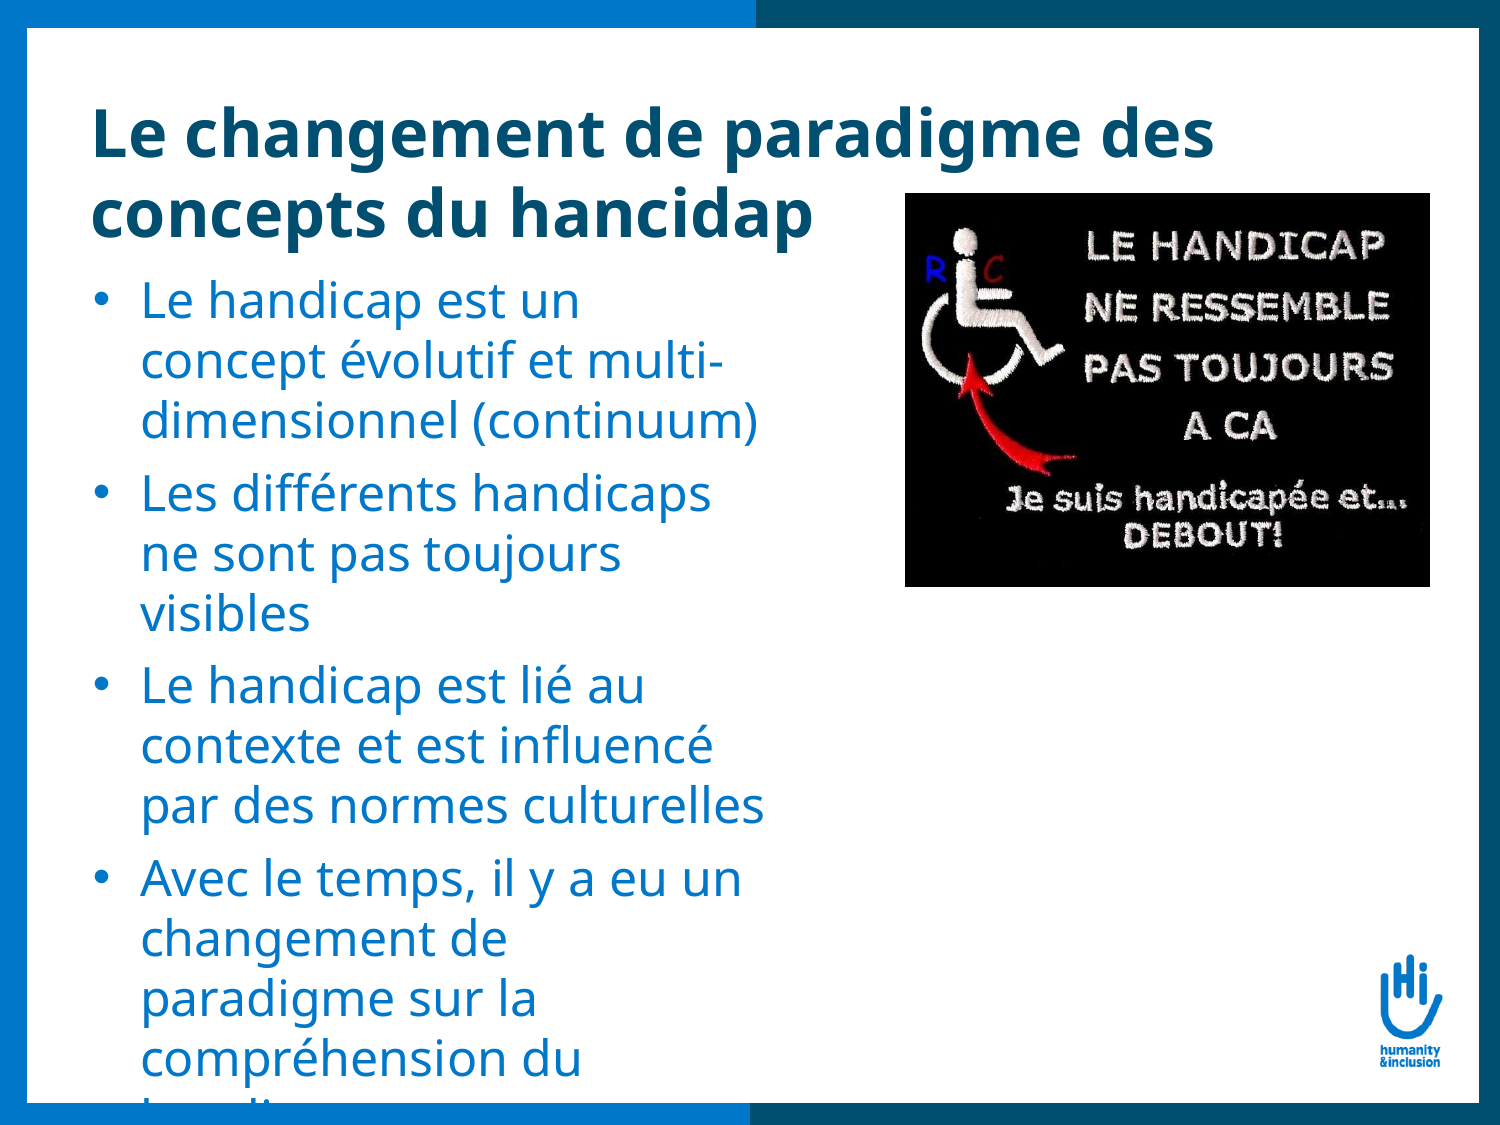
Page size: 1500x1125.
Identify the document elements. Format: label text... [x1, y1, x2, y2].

title Le changement de paradigme des concepts du hancidap [78, 80, 1420, 262]
picture [1369, 942, 1451, 1078]
text_box Le handicap est un concept évolutif et multi-dimensionnel (continuum) Les différents handicaps ne sont pas toujours visibles Le handicap est lié au contexte et est influencé par des normes culturelles Avec le temps, il y a eu un changement de paradigme sur la compréhension du handicap [78, 261, 792, 1125]
picture [904, 193, 1430, 587]
